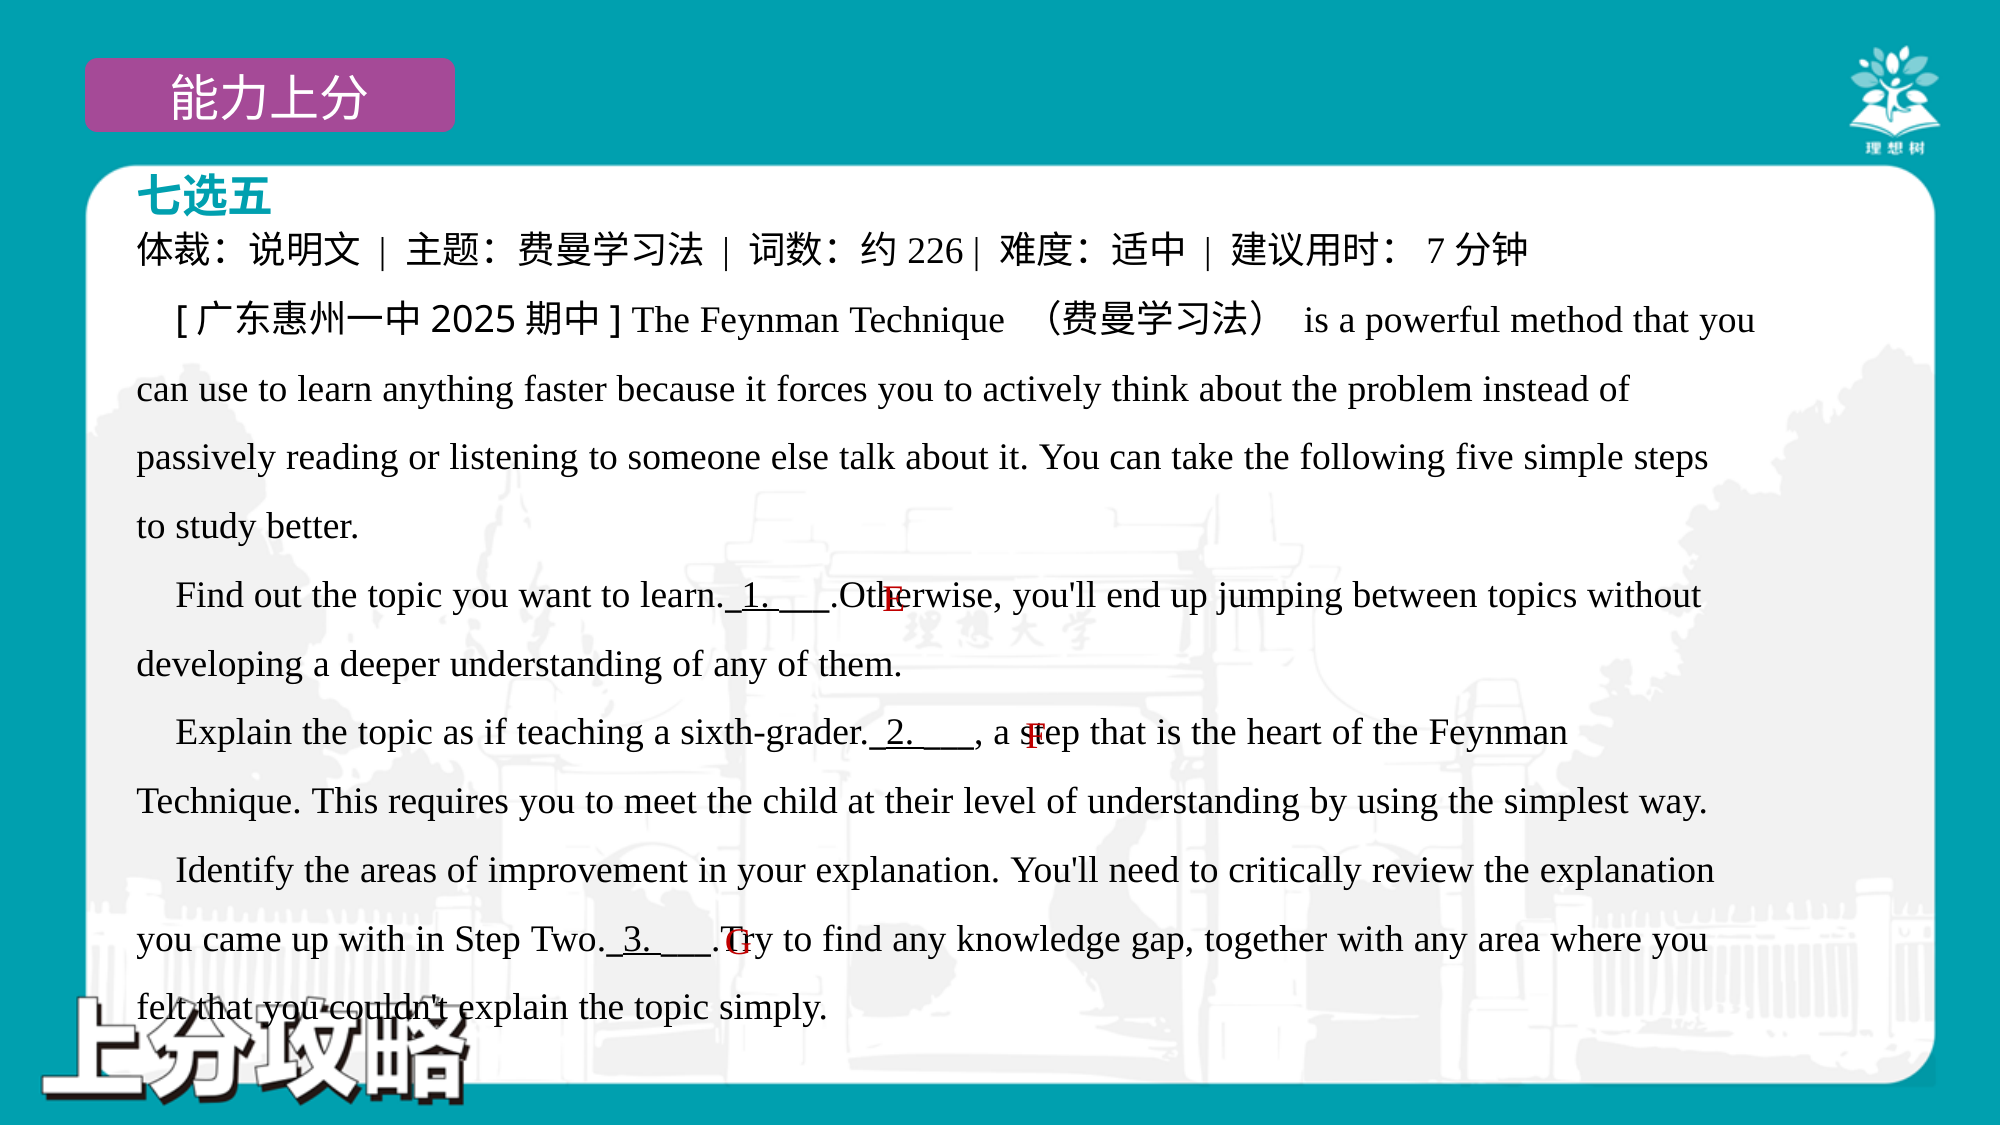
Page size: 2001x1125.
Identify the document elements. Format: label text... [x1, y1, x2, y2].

text_box F [992, 687, 1080, 749]
text_box 七选五 [136, 165, 1865, 202]
text_box 体裁：说明文 | 主题：费曼学习法 | 词数：约226 | 难度：适中 | 建议用时：7分钟 [广东惠州一中2025期中] The Feynman Technique （费曼学习法） is a powerful method that you can use to learn anything faster because it forces you to actively think about the problem instead of passively reading or listening to someone else talk about it. You can take the following five simple steps to study better. Find out the topic you want to learn._1. ___.Otherwise, you'll end up jumping between topics without developing a deeper understanding of any of them. Explain the topic as if teaching a sixth-grader._2. ___, a step that is the heart of the Feynman Technique. This requires you to meet the child at their level of understanding by using the simplest way. Identify the areas of improvement in your explanation. You'll need to critically review the explanation you came up with in Step Two._3. ___.Try to find any knowledge gap, together with any area where you felt that you couldn't explain the topic simply. [136, 202, 1865, 959]
picture [0, 0, 2000, 1125]
text_box E [848, 549, 940, 612]
text_box G [688, 893, 788, 955]
